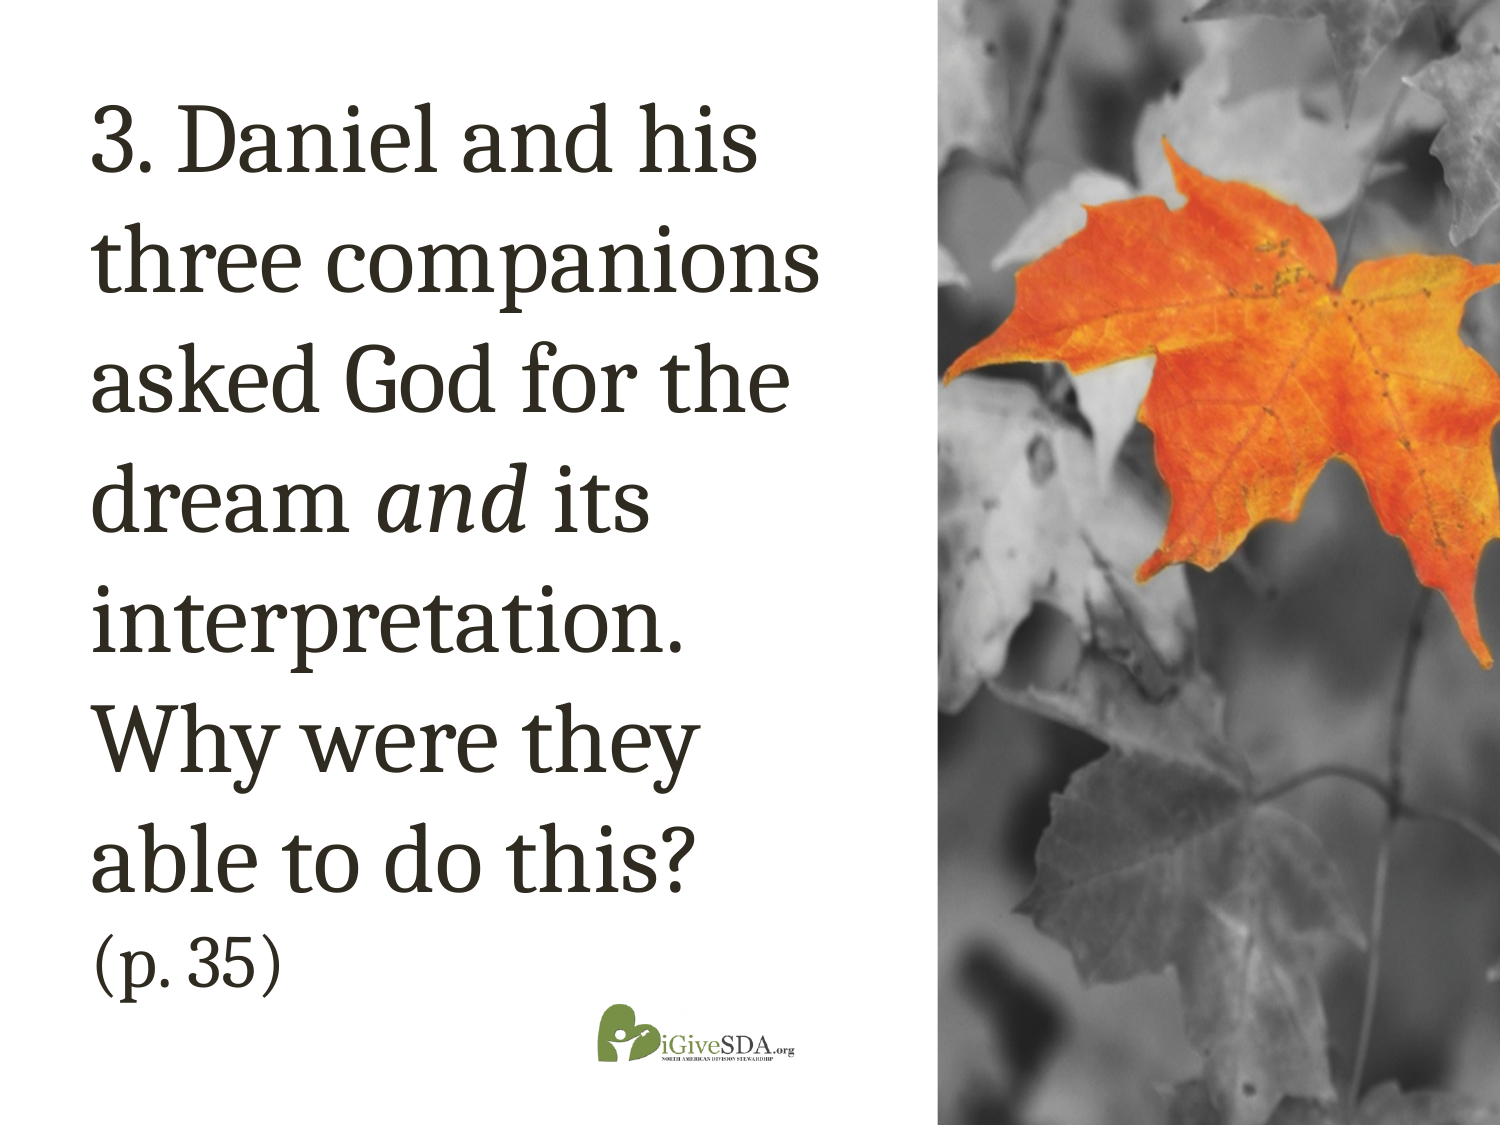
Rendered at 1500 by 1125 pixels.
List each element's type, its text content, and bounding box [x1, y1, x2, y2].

title 3. Daniel and his three companions asked God for the dream and its interpretation. Why were they able to do this? (p. 35) [75, 62, 888, 1013]
picture [937, 0, 1500, 1125]
picture [580, 1013, 804, 1077]
